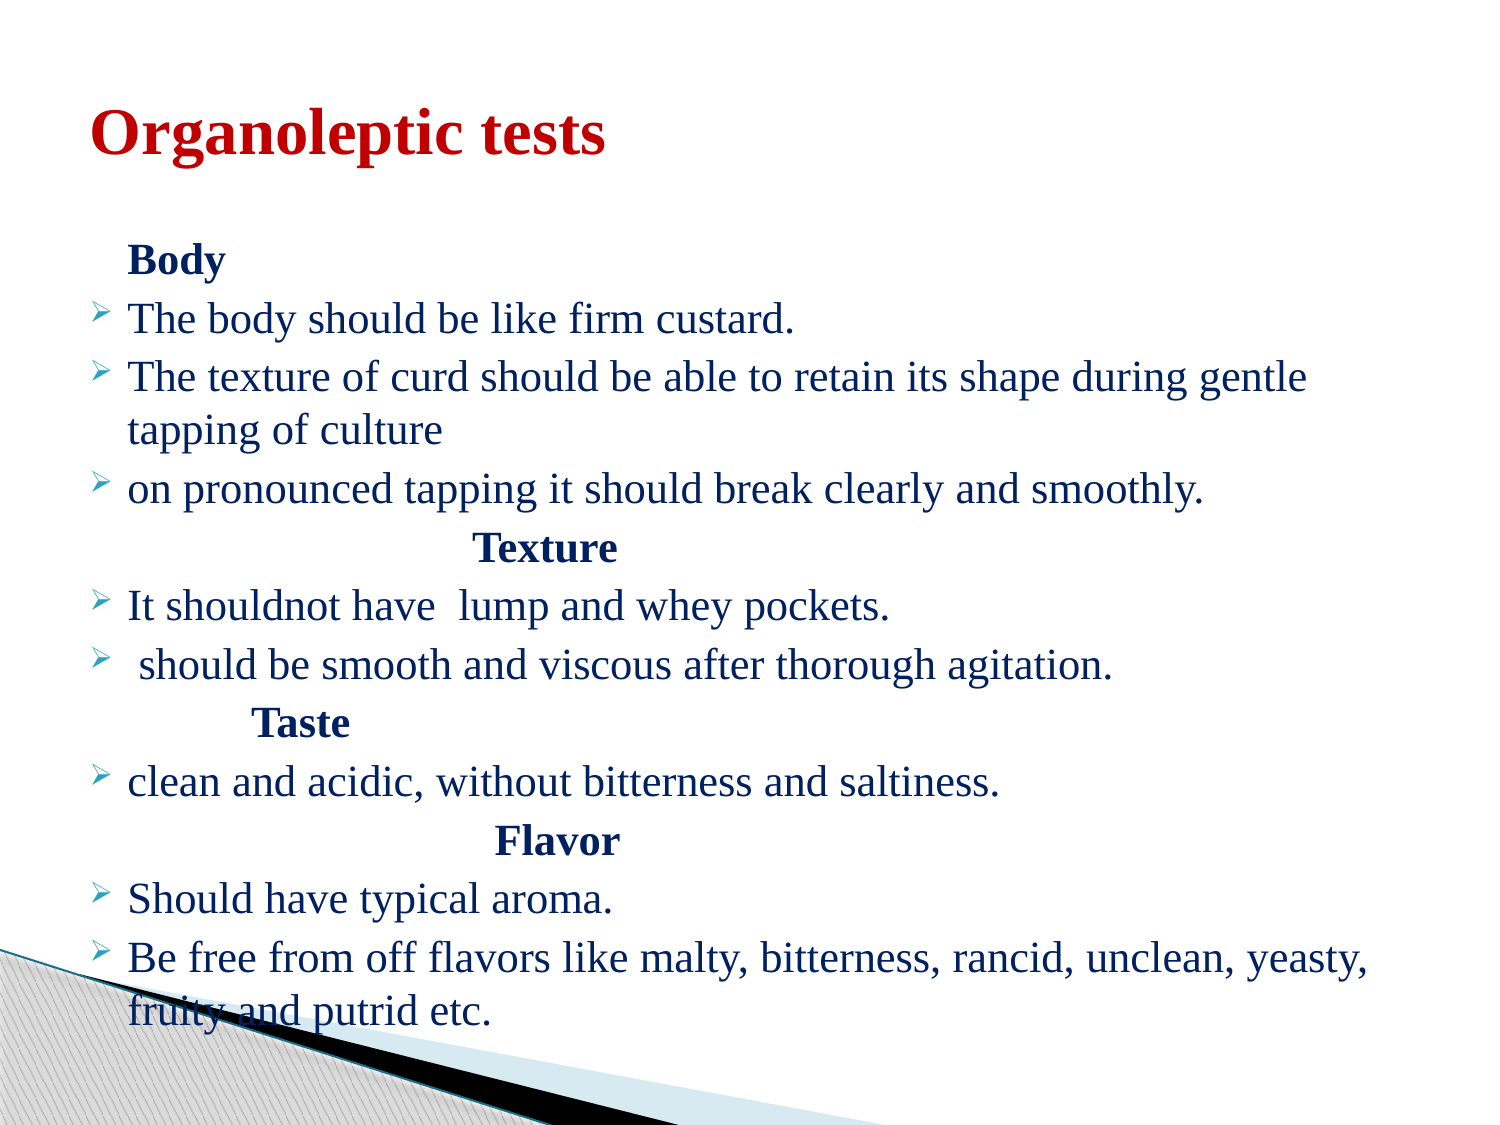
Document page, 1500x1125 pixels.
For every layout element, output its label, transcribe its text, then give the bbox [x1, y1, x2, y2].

title Organoleptic tests [75, 45, 1425, 211]
list Body The body should be like firm custard. The texture of curd should be able to retain its shape during gentle tapping of culture on pronounced tapping it should break clearly and smoothly. Texture It shouldnot have lump and whey pockets. should be smooth and viscous after thorough agitation. Taste clean and acidic, without bitterness and saltiness. Flavor Should have typical aroma. Be free from off flavors like malty, bitterness, rancid, unclean, yeasty, fruity and putrid etc. [58, 222, 1425, 1055]
